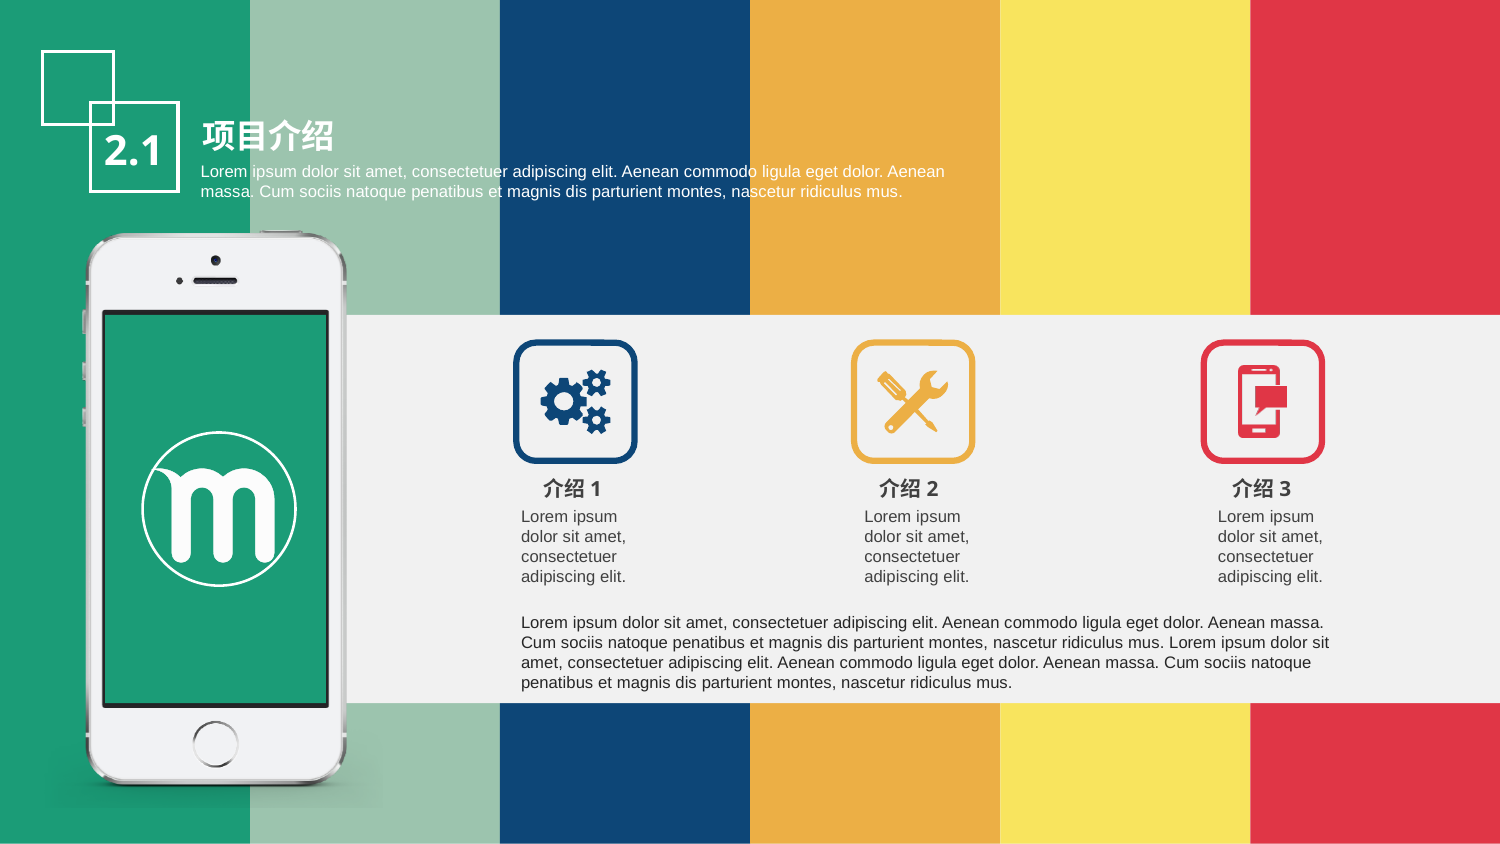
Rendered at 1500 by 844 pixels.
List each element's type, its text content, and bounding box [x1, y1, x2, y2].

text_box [32, 205, 384, 809]
text_box Lorem ipsum dolor sit amet, consectetuer adipiscing elit. [1203, 498, 1342, 594]
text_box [41, 51, 179, 192]
text_box Lorem ipsum dolor sit amet, consectetuer adipiscing elit. [849, 498, 989, 594]
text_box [516, 342, 635, 462]
text_box 项目介绍 [187, 108, 351, 153]
text_box [387, 314, 1500, 704]
text_box Lorem ipsum dolor sit amet, consectetuer adipiscing elit. [506, 498, 645, 594]
text_box Lorem ipsum dolor sit amet, consectetuer adipiscing elit. Aenean commodo ligula eget dolor. Aenean massa. Cum sociis natoque penatibus et magnis dis parturient montes, nascetur ridiculus mus. Lorem ipsum dolor sit amet, consectetuer adipiscing elit. Aenean commodo ligula eget dolor. Aenean massa. Cum sociis natoque penatibus et magnis dis parturient montes, nascetur ridiculus mus. [506, 604, 1377, 699]
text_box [1203, 342, 1323, 462]
text_box 介绍1 [528, 469, 617, 509]
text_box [853, 342, 973, 462]
text_box Lorem ipsum dolor sit amet, consectetuer adipiscing elit. Aenean commodo ligula eget dolor. Aenean massa. Cum sociis natoque penatibus et magnis dis parturient montes, nascetur ridiculus mus. [185, 153, 972, 209]
text_box 介绍2 [865, 469, 954, 509]
text_box 介绍3 [1218, 469, 1306, 509]
